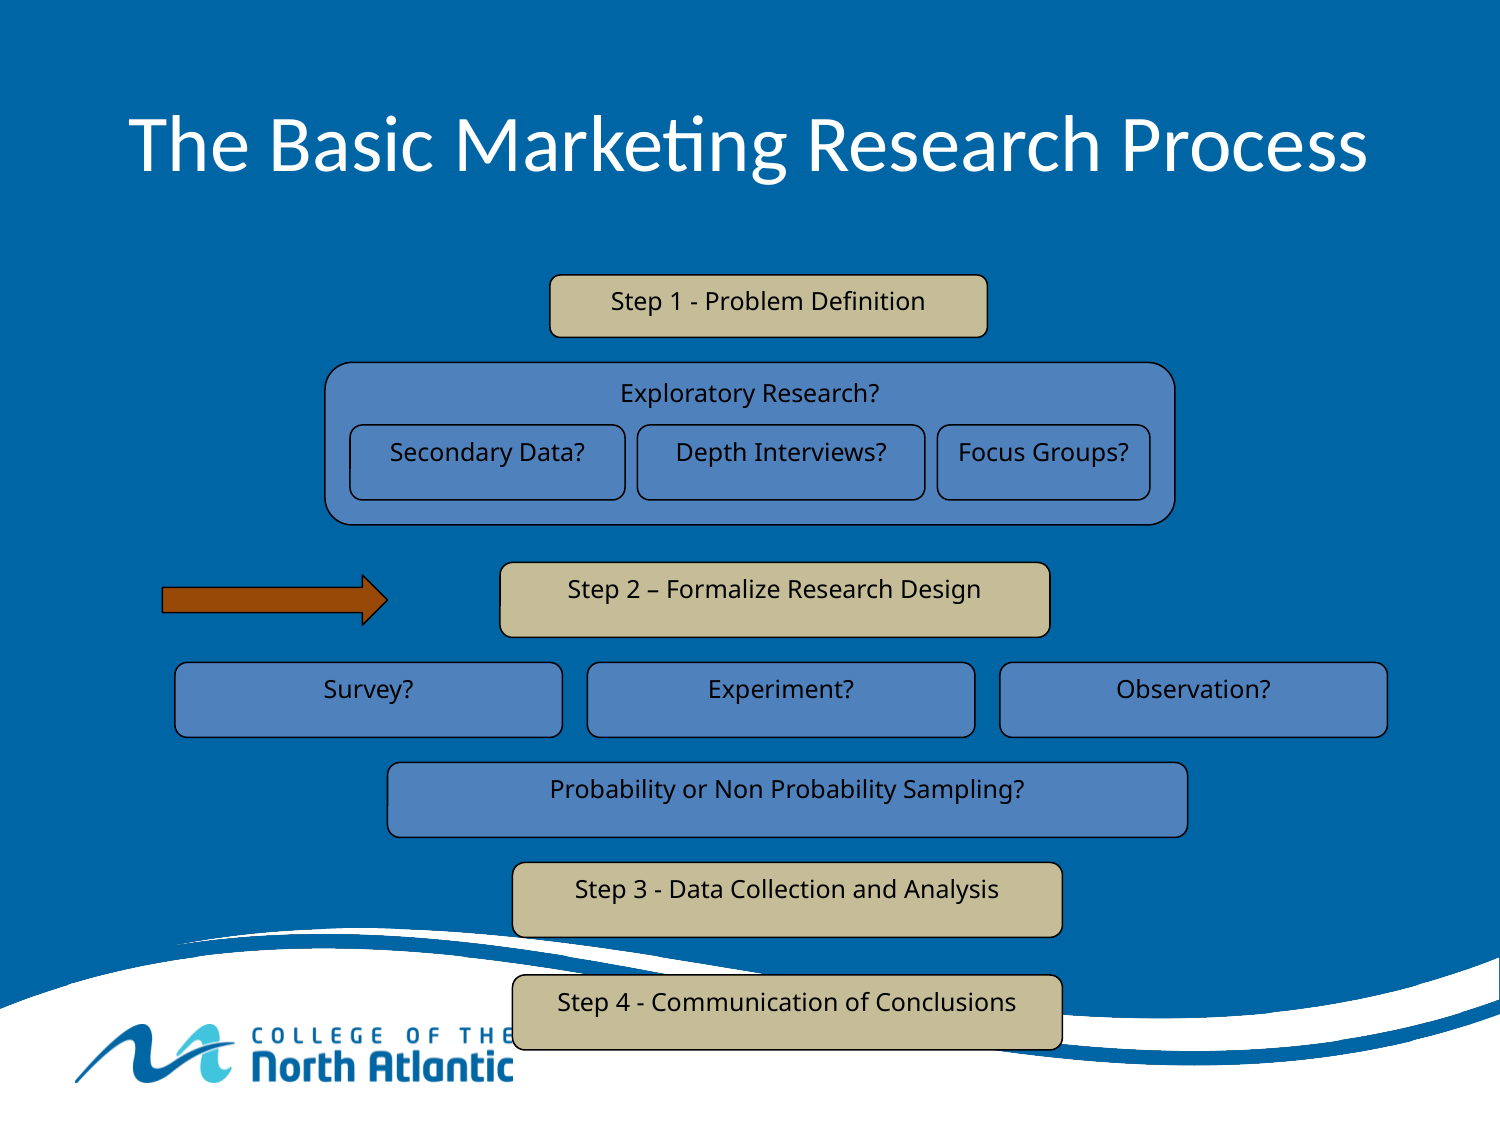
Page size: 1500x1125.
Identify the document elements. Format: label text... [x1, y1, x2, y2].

text_box Step 1 - Problem Definition [549, 274, 988, 338]
text_box Observation? [999, 662, 1388, 738]
text_box Probability or Non Probability Sampling? [387, 762, 1188, 838]
picture [0, 928, 1500, 1125]
text_box Survey? [174, 662, 563, 738]
text_box Experiment? [587, 662, 975, 738]
text_box Step 2 – Formalize Research Design [499, 562, 1051, 638]
text_box Step 4 - Communication of Conclusions [512, 974, 1063, 1050]
text_box Exploratory Research? [324, 362, 1175, 525]
text_box Focus Groups? [937, 424, 1150, 500]
text_box Step 3 - Data Collection and Analysis [512, 862, 1063, 938]
text_box Secondary Data? [349, 424, 626, 500]
title The Basic Marketing Research Process [75, 45, 1425, 233]
text_box Depth Interviews? [637, 424, 925, 500]
text_box [162, 575, 388, 626]
